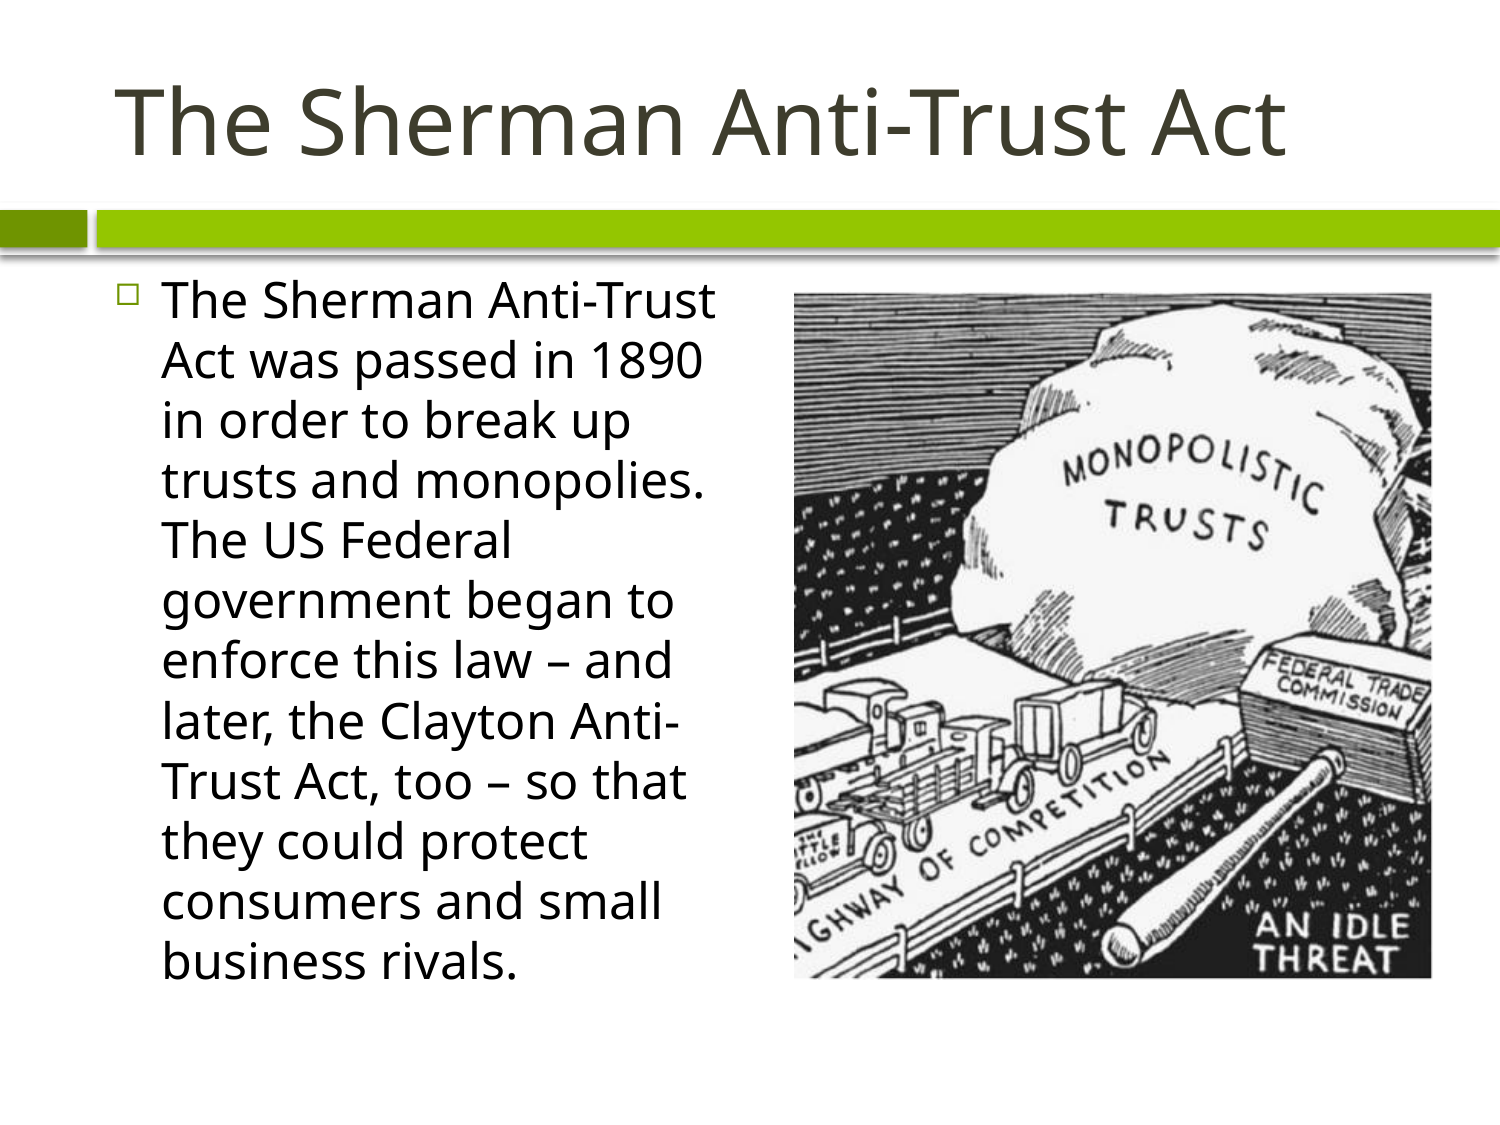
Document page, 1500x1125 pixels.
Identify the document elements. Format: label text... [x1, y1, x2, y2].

title The Sherman Anti-Trust Act [99, 37, 1438, 200]
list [794, 291, 1433, 980]
list The Sherman Anti-Trust Act was passed in 1890 in order to break up trusts and monopolies. The US Federal government began to enforce this law – and later, the Clayton Anti-Trust Act, too – so that they could protect consumers and small business rivals. [99, 260, 738, 1011]
